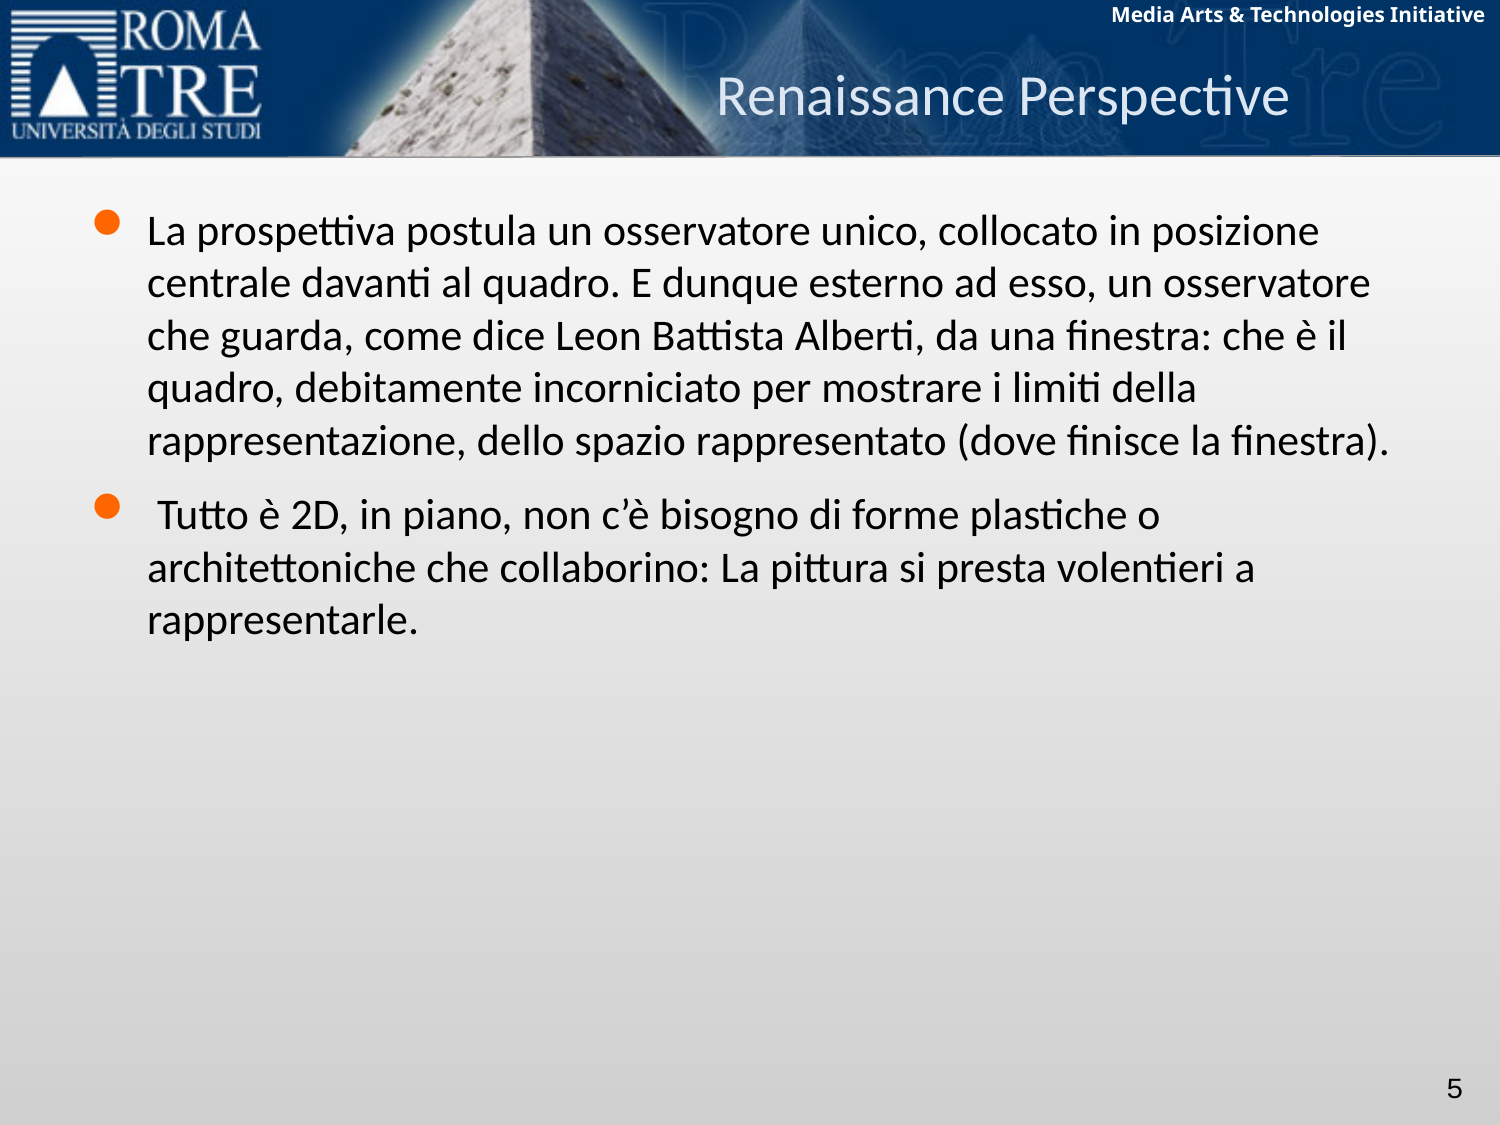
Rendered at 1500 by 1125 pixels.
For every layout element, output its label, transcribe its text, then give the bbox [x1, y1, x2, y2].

picture [0, 0, 1500, 156]
title Renaissance Perspective [545, 41, 1476, 143]
list La prospettiva postula un osservatore unico, collocato in posizione centrale davanti al quadro. E dunque esterno ad esso, un osservatore che guarda, come dice Leon Battista Alberti, da una finestra: che è il quadro, debitamente incorniciato per mostrare i limiti della rappresentazione, dello spazio rappresentato (dove finisce la finestra). Tutto è 2D, in piano, non c’è bisogno di forme plastiche o architettoniche che collaborino: La pittura si presta volentieri a rappresentarle. [74, 193, 1426, 1088]
